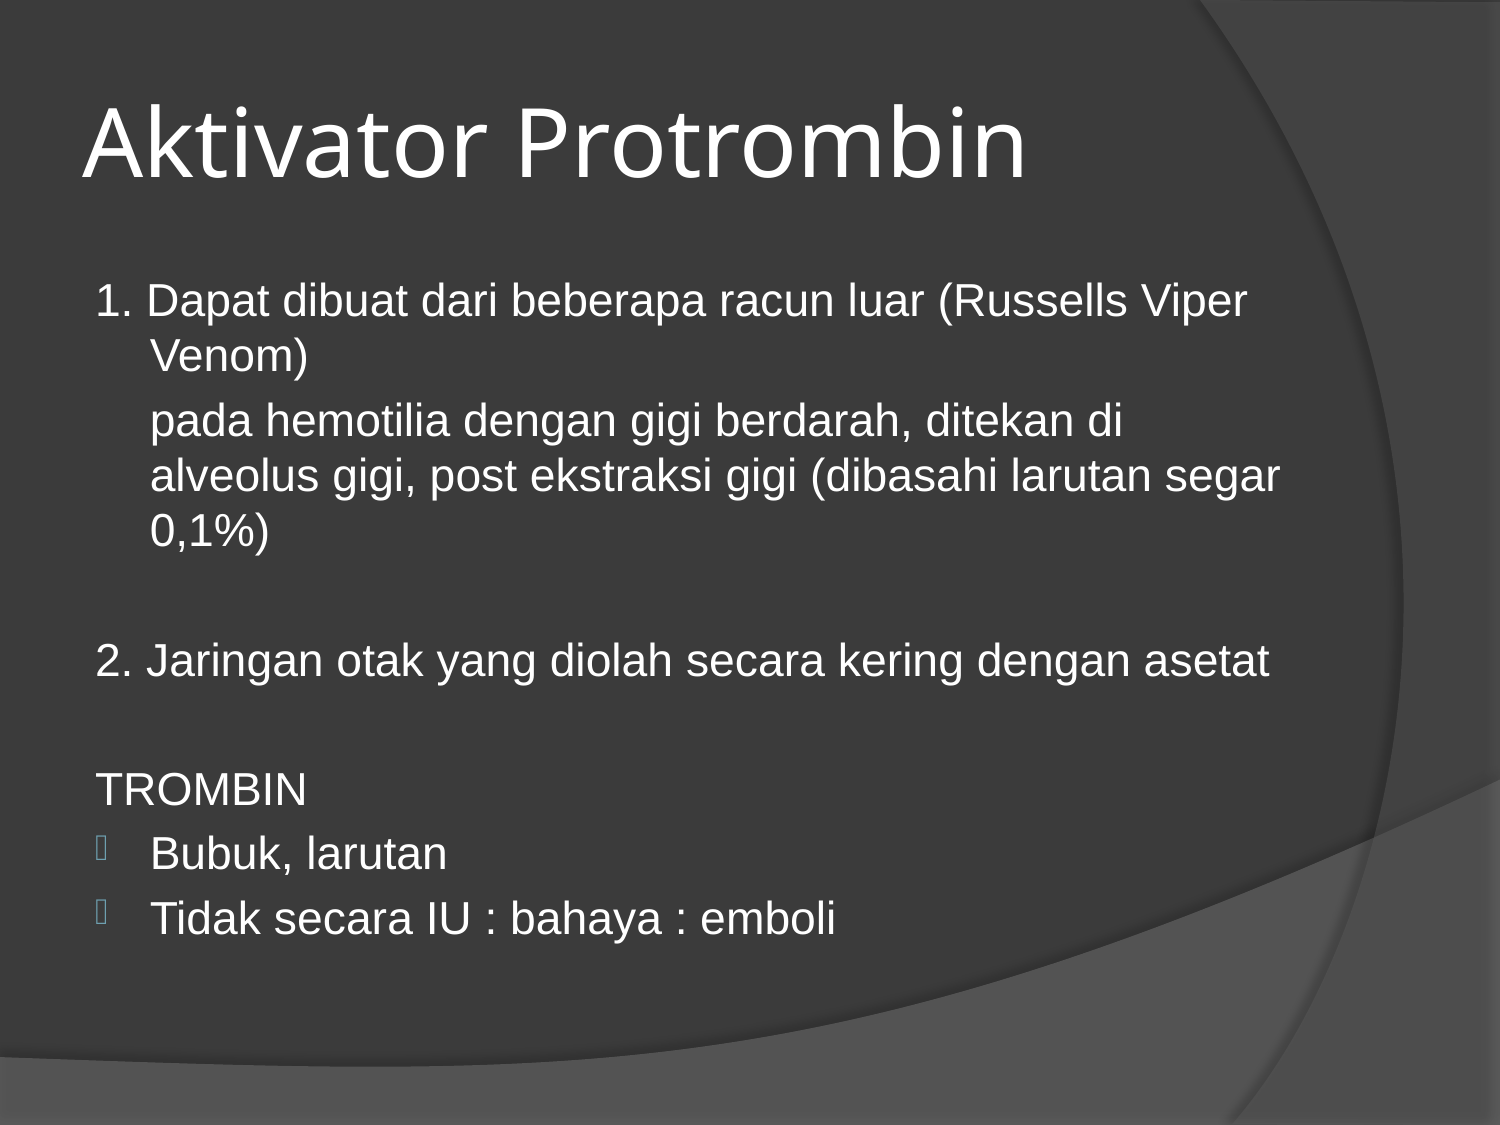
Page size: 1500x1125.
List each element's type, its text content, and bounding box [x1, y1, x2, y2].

list 1. Dapat dibuat dari beberapa racun luar (Russells Viper Venom) pada hemotilia dengan gigi berdarah, ditekan di alveolus gigi, post ekstraksi gigi (dibasahi larutan segar 0,1%) 2. Jaringan otak yang diolah secara kering dengan asetat TROMBIN Bubuk, larutan Tidak secara IU : bahaya : emboli [75, 262, 1300, 1005]
title Aktivator Protrombin [75, 45, 1300, 233]
